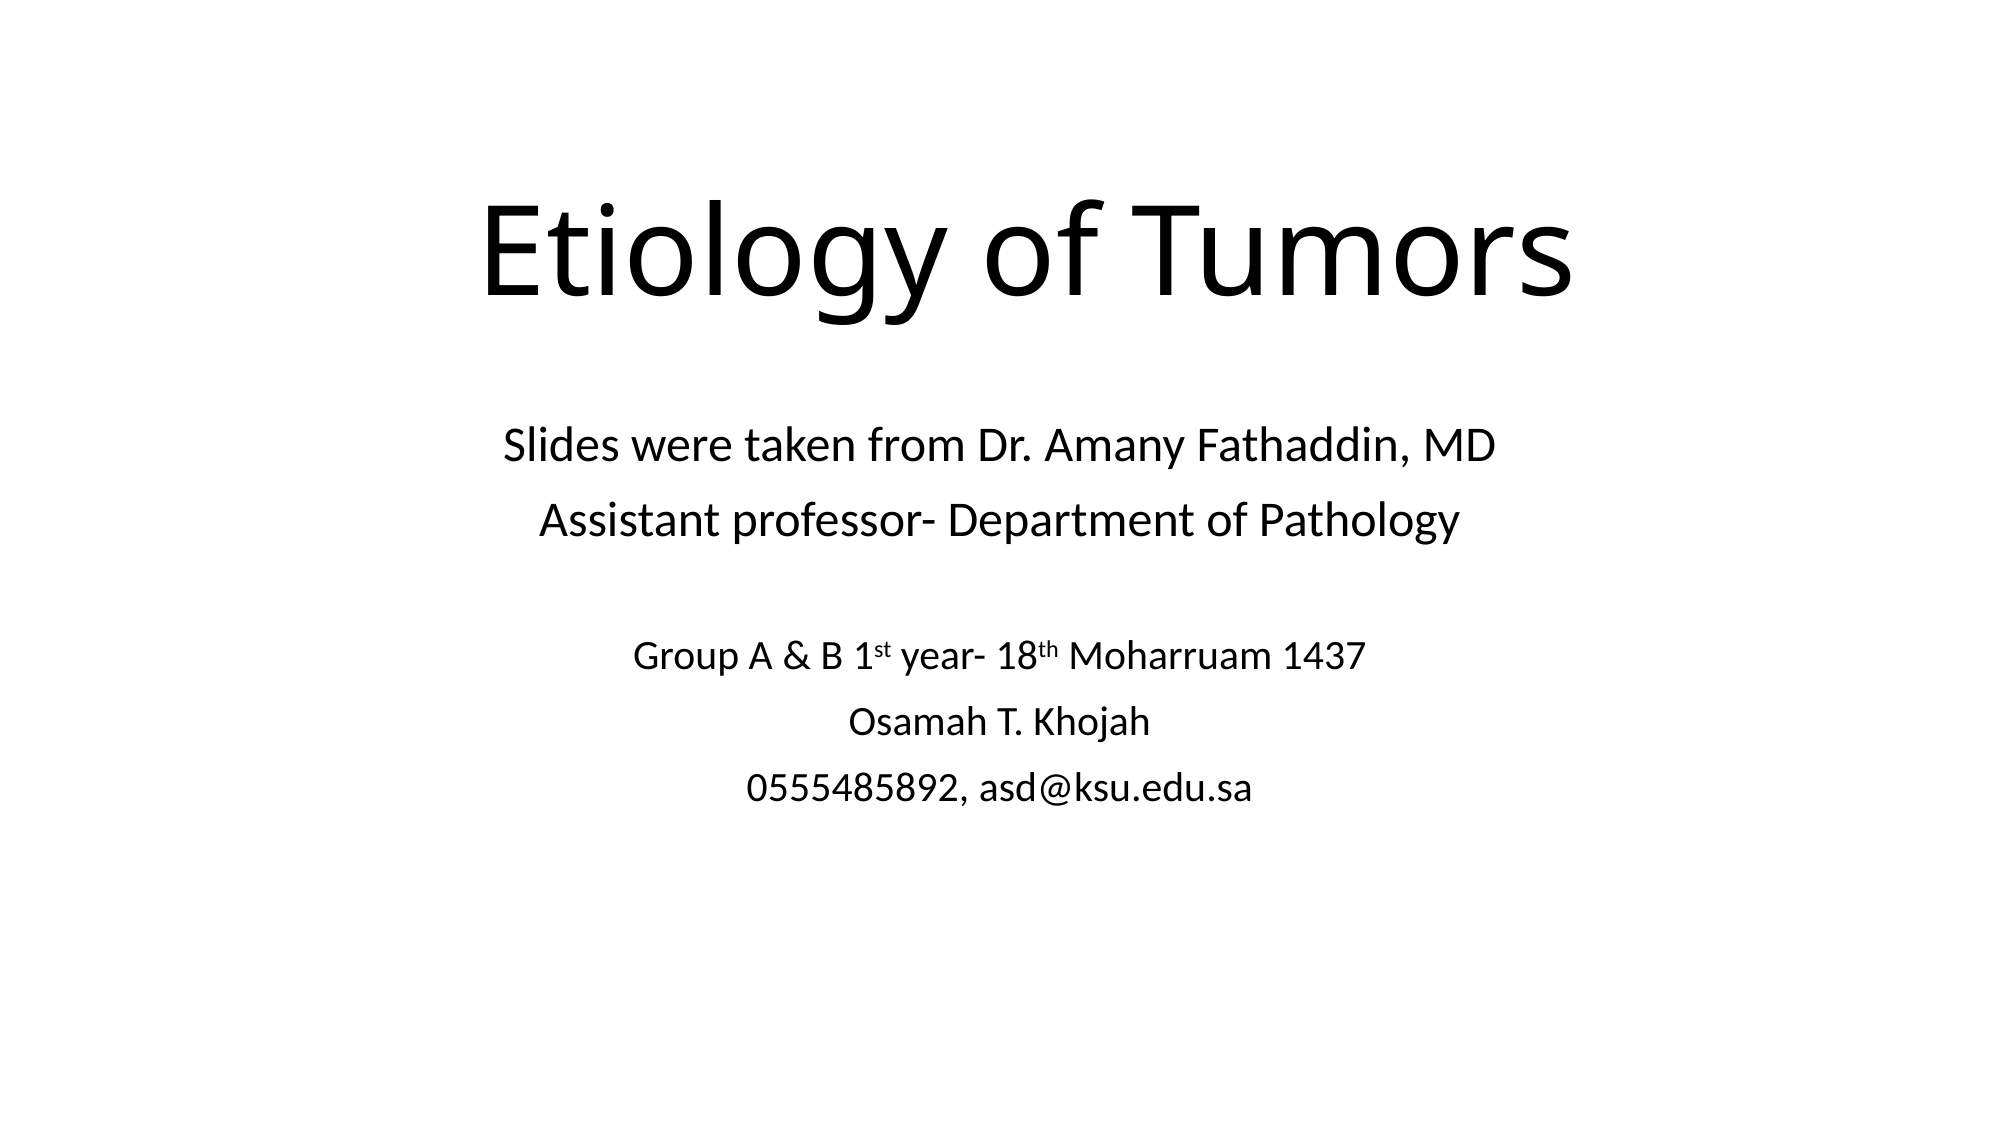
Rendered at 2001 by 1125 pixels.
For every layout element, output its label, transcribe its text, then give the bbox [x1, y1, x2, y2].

subtitle Slides were taken from Dr. Amany Fathaddin, MD Assistant professor- Department of Pathology Group A & B 1st year- 18th Moharruam 1437 Osamah T. Khojah 0555485892, asd@ksu.edu.sa [249, 329, 1750, 863]
title Etiology of Tumors [276, 103, 1777, 330]
